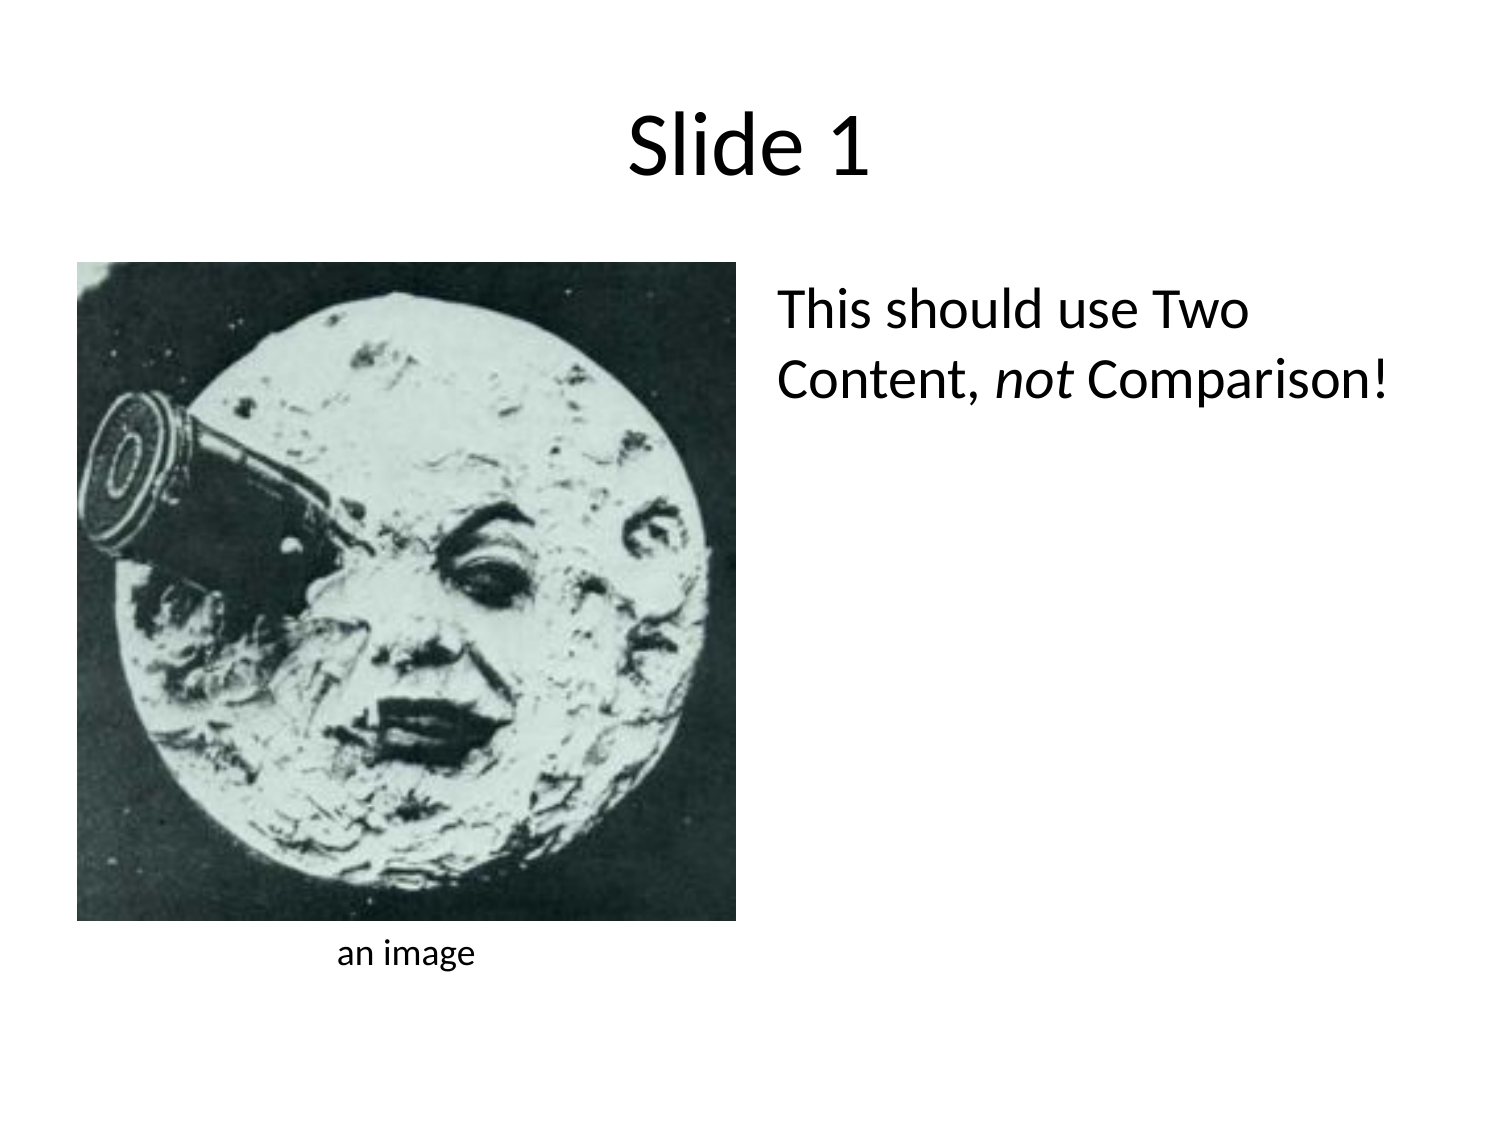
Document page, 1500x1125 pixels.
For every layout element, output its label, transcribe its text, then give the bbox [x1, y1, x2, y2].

text_box an image [74, 928, 738, 1005]
title Slide 1 [75, 45, 1425, 233]
list This should use Two Content, not Comparison! [762, 262, 1425, 1005]
picture [76, 262, 736, 921]
